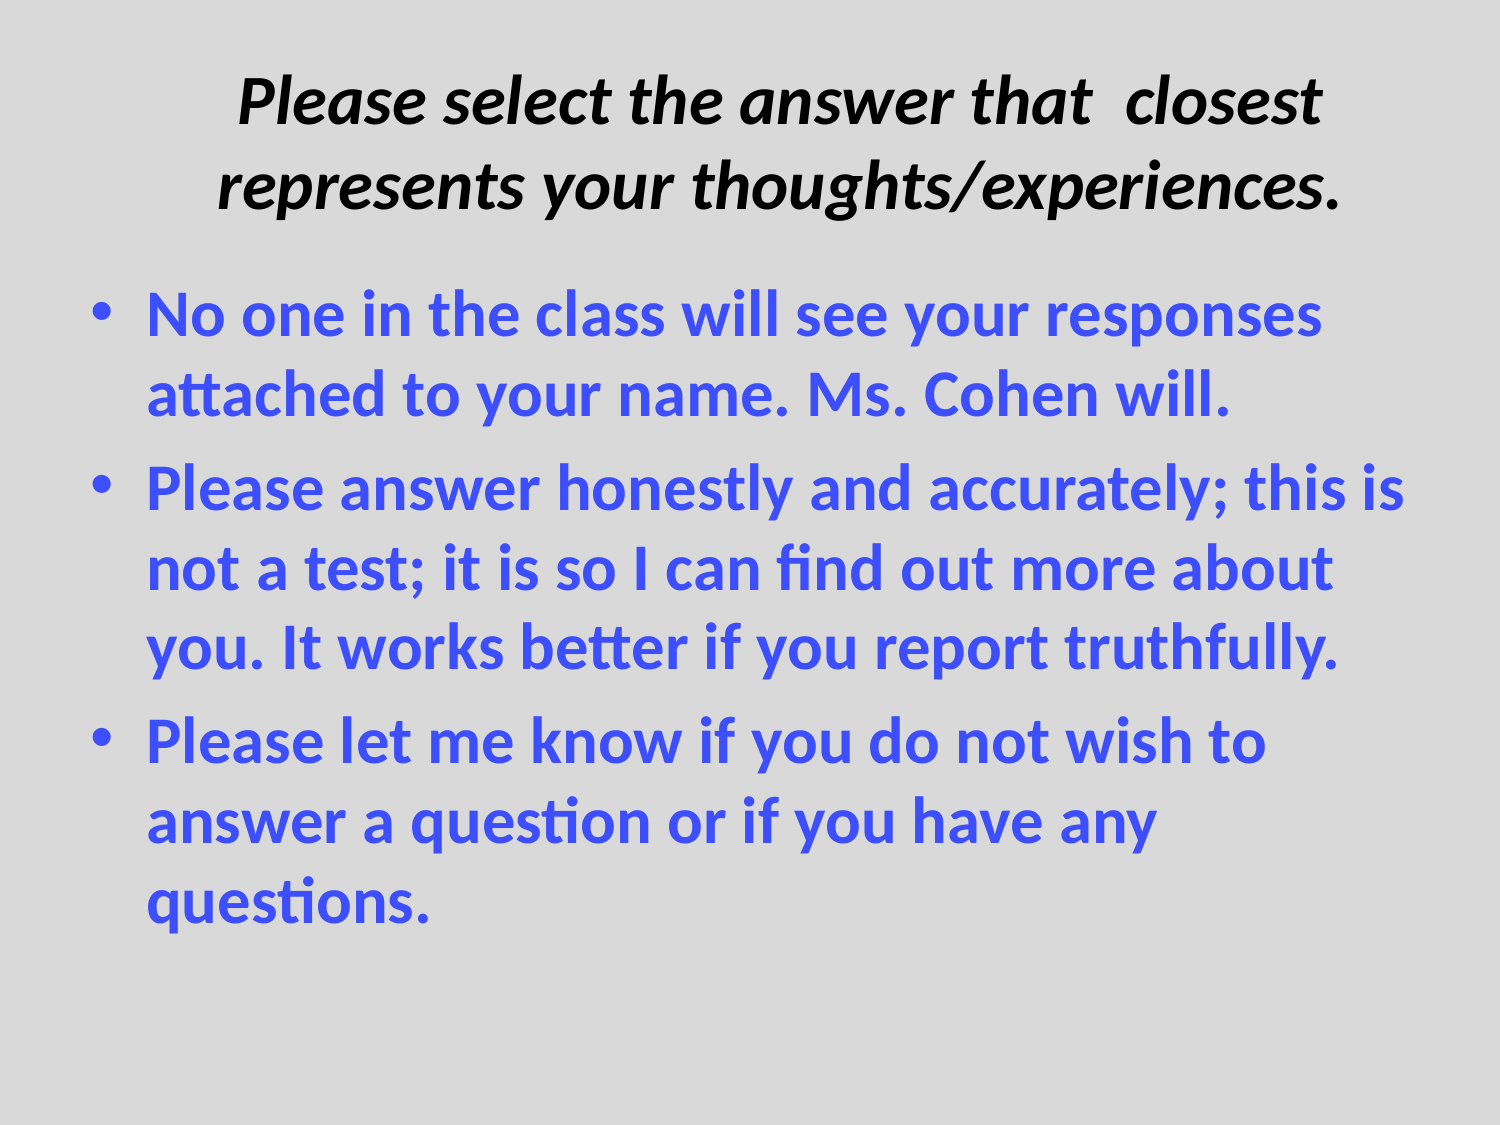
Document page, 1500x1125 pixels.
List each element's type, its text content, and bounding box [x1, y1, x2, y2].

list No one in the class will see your responses attached to your name. Ms. Cohen will. Please answer honestly and accurately; this is not a test; it is so I can find out more about you. It works better if you report truthfully. Please let me know if you do not wish to answer a question or if you have any questions. [75, 262, 1425, 1005]
title Please select the answer that closest represents your thoughts/experiences. [75, 45, 1488, 233]
